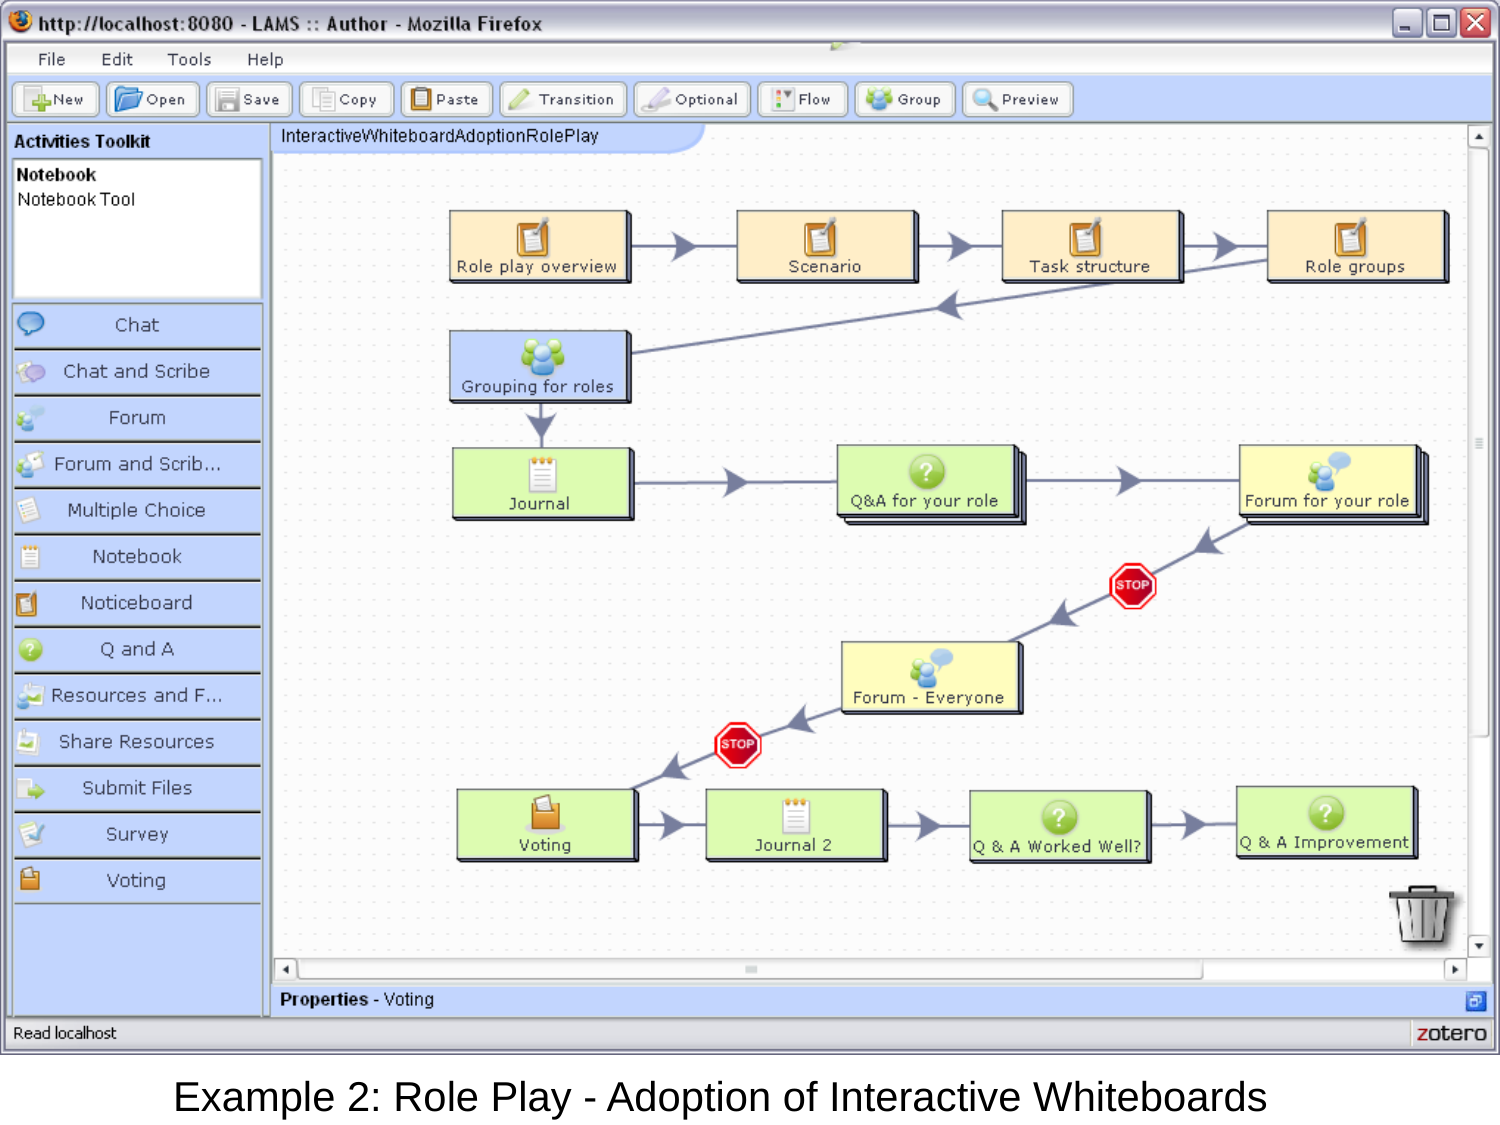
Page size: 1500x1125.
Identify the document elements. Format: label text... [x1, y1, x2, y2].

picture [0, 0, 1500, 1055]
text_box Example 2: Role Play - Adoption of Interactive Whiteboards [158, 1063, 1295, 1125]
